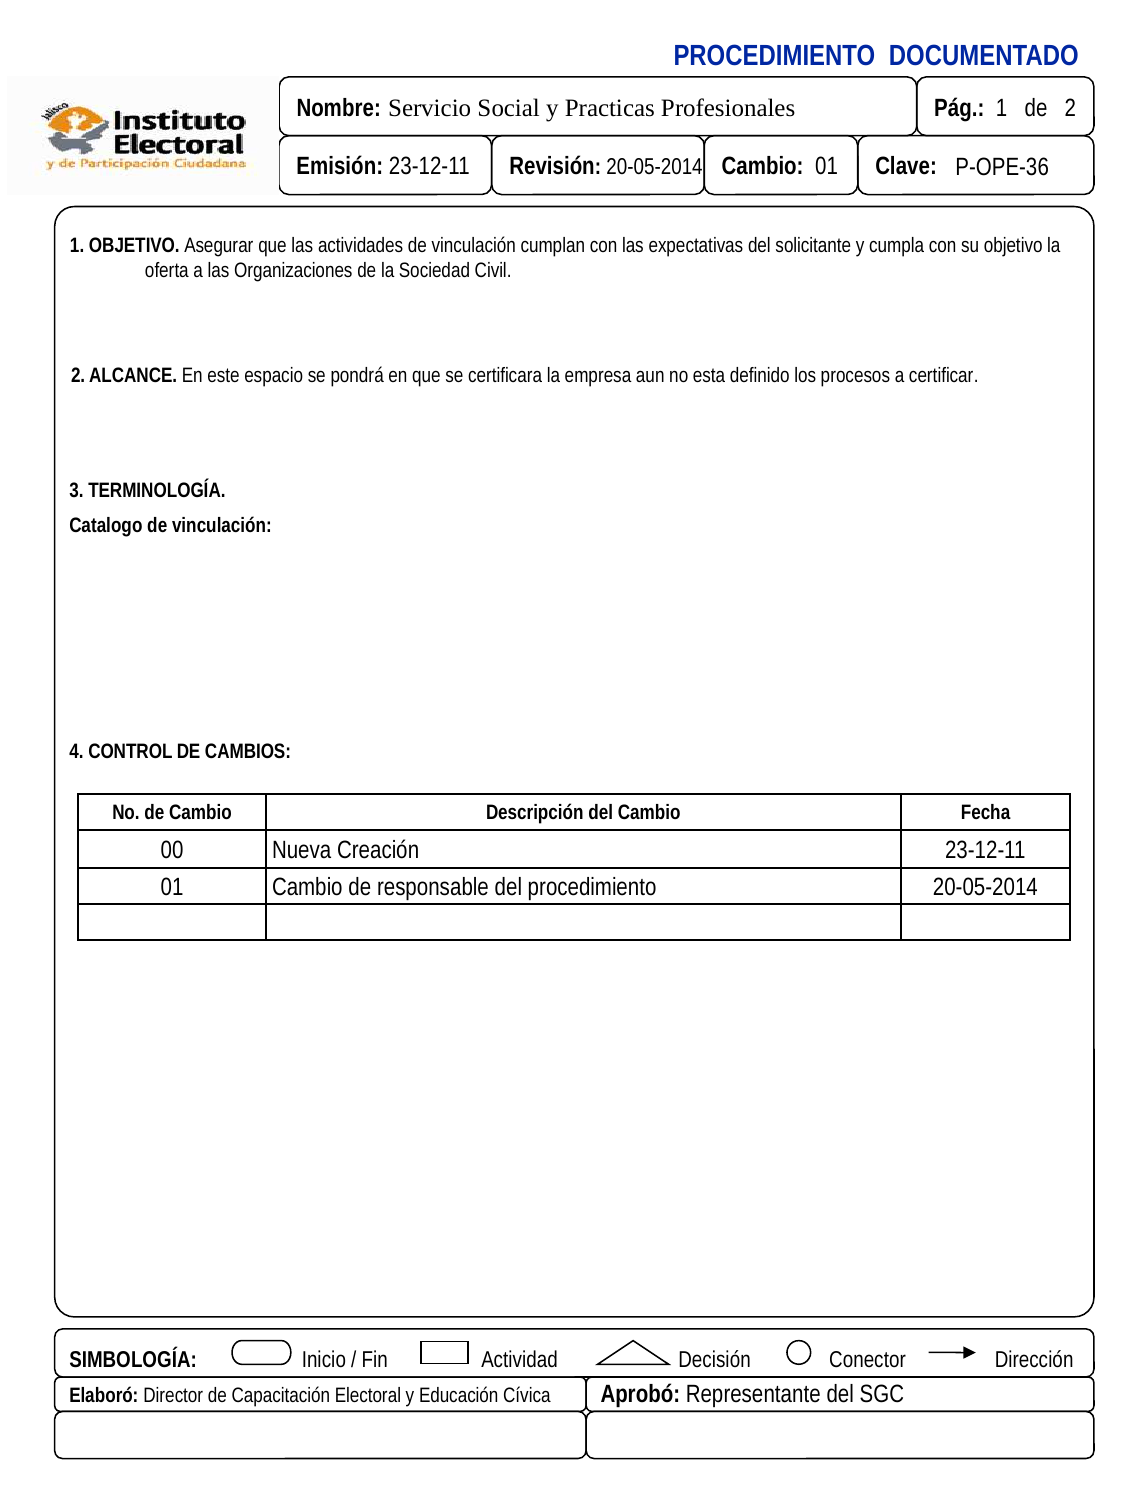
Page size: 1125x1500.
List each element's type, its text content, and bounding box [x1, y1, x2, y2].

table_cell 01 [79, 869, 265, 903]
table_cell [79, 905, 265, 939]
text_box 3. TERMINOLOGÍA. Catalogo de vinculación: [54, 469, 1094, 545]
table_cell [902, 905, 1069, 939]
text_box [54, 545, 1094, 1317]
table_cell 20-05-2014 [902, 869, 1069, 903]
table_cell 23-12-11 [902, 831, 1069, 867]
table_cell Cambio de responsable del procedimiento [267, 869, 900, 903]
table_cell Nueva Creación [267, 831, 900, 867]
table_cell 00 [79, 831, 265, 867]
table_header Fecha [902, 795, 1069, 829]
text_box [54, 206, 1094, 469]
table_cell [267, 905, 900, 939]
table_header Descripción del Cambio [267, 795, 900, 829]
picture [7, 76, 279, 195]
table_header No. de Cambio [79, 795, 265, 829]
text_box 1. OBJETIVO. Asegurar que las actividades de vinculación cumplan con las expectativas del solicitante y cumpla con su objetivo la oferta a las Organizaciones de la Sociedad Civil. [55, 224, 1096, 289]
text_box 2. ALCANCE. En este espacio se pondrá en que se certificara la empresa aun no esta definido los procesos a certificar. [56, 354, 1094, 394]
